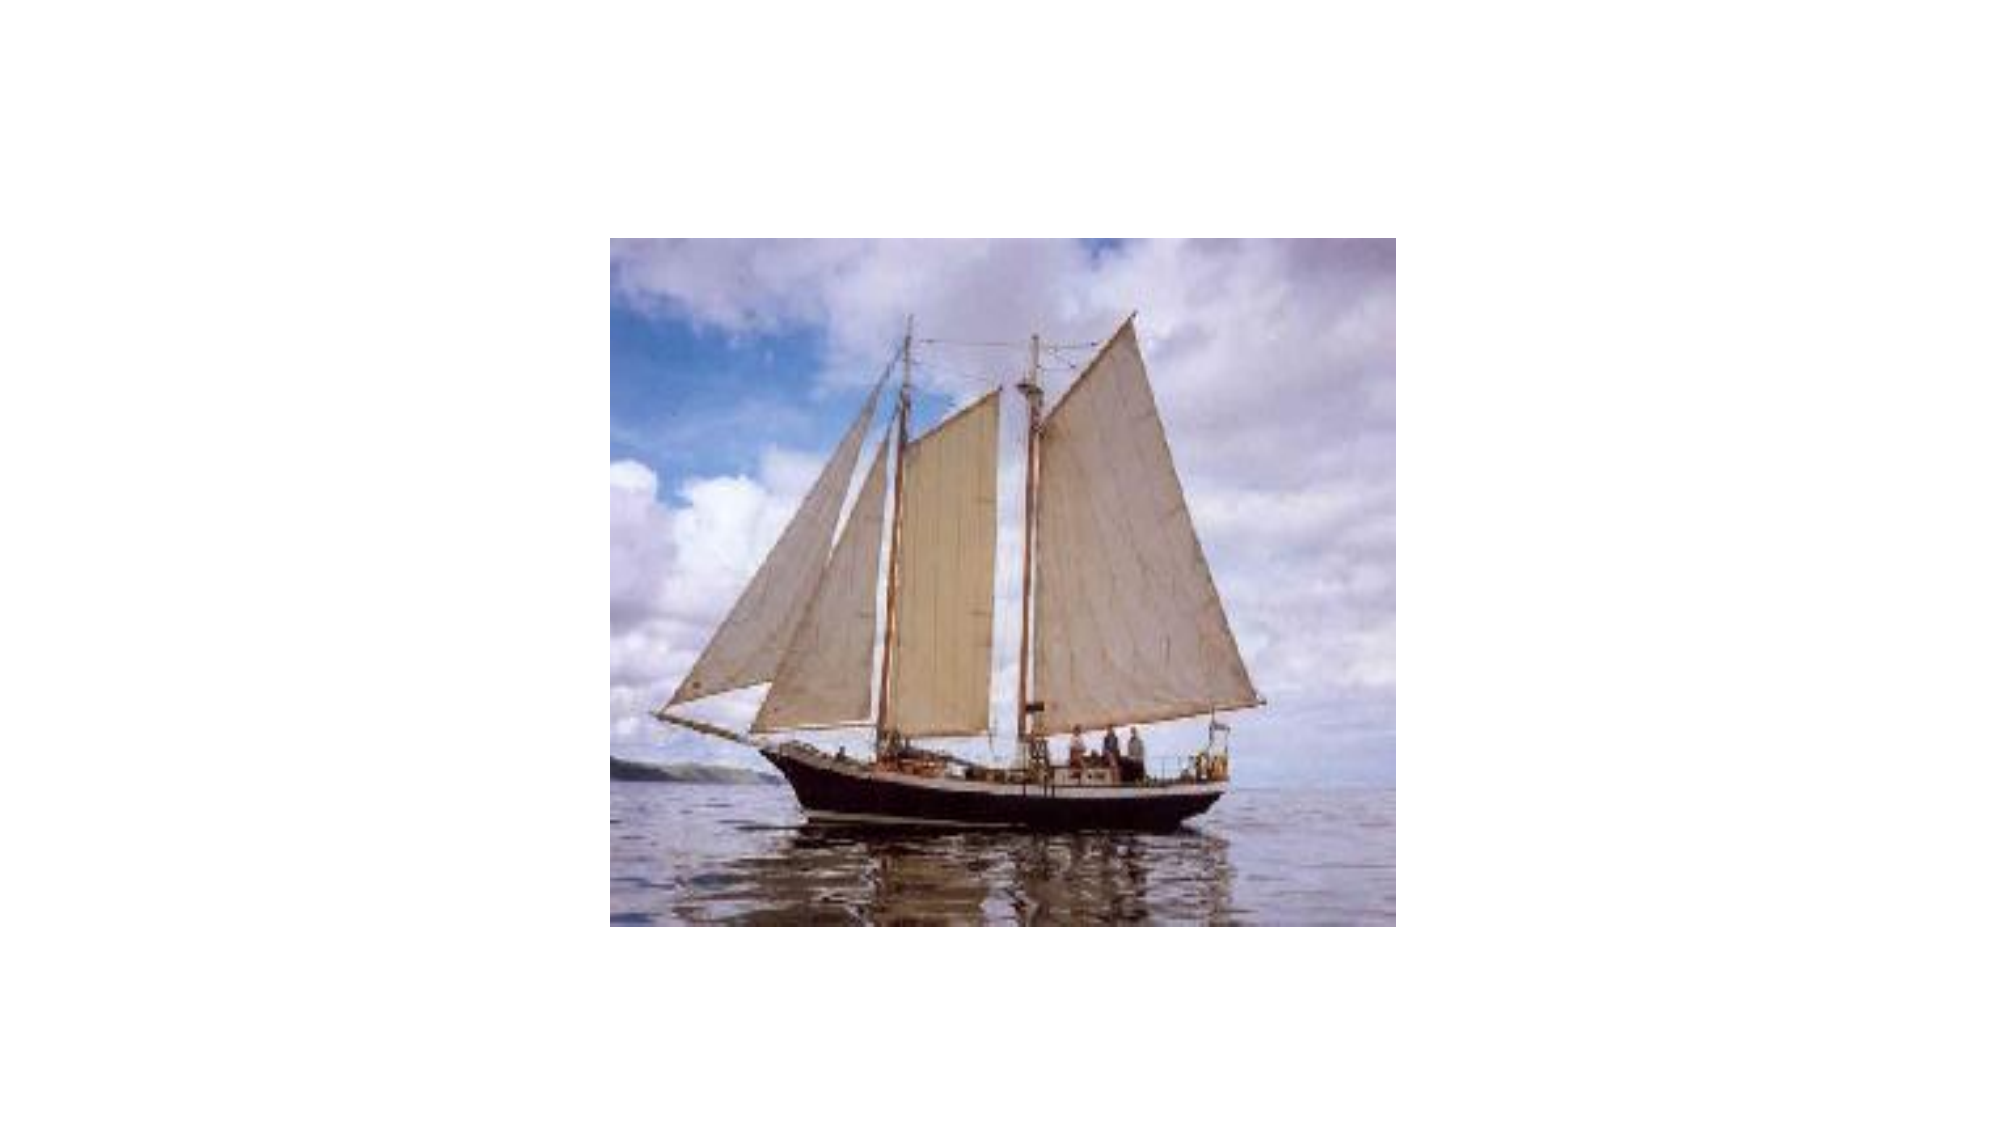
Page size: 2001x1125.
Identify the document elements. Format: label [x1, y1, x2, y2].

list [610, 238, 1396, 927]
